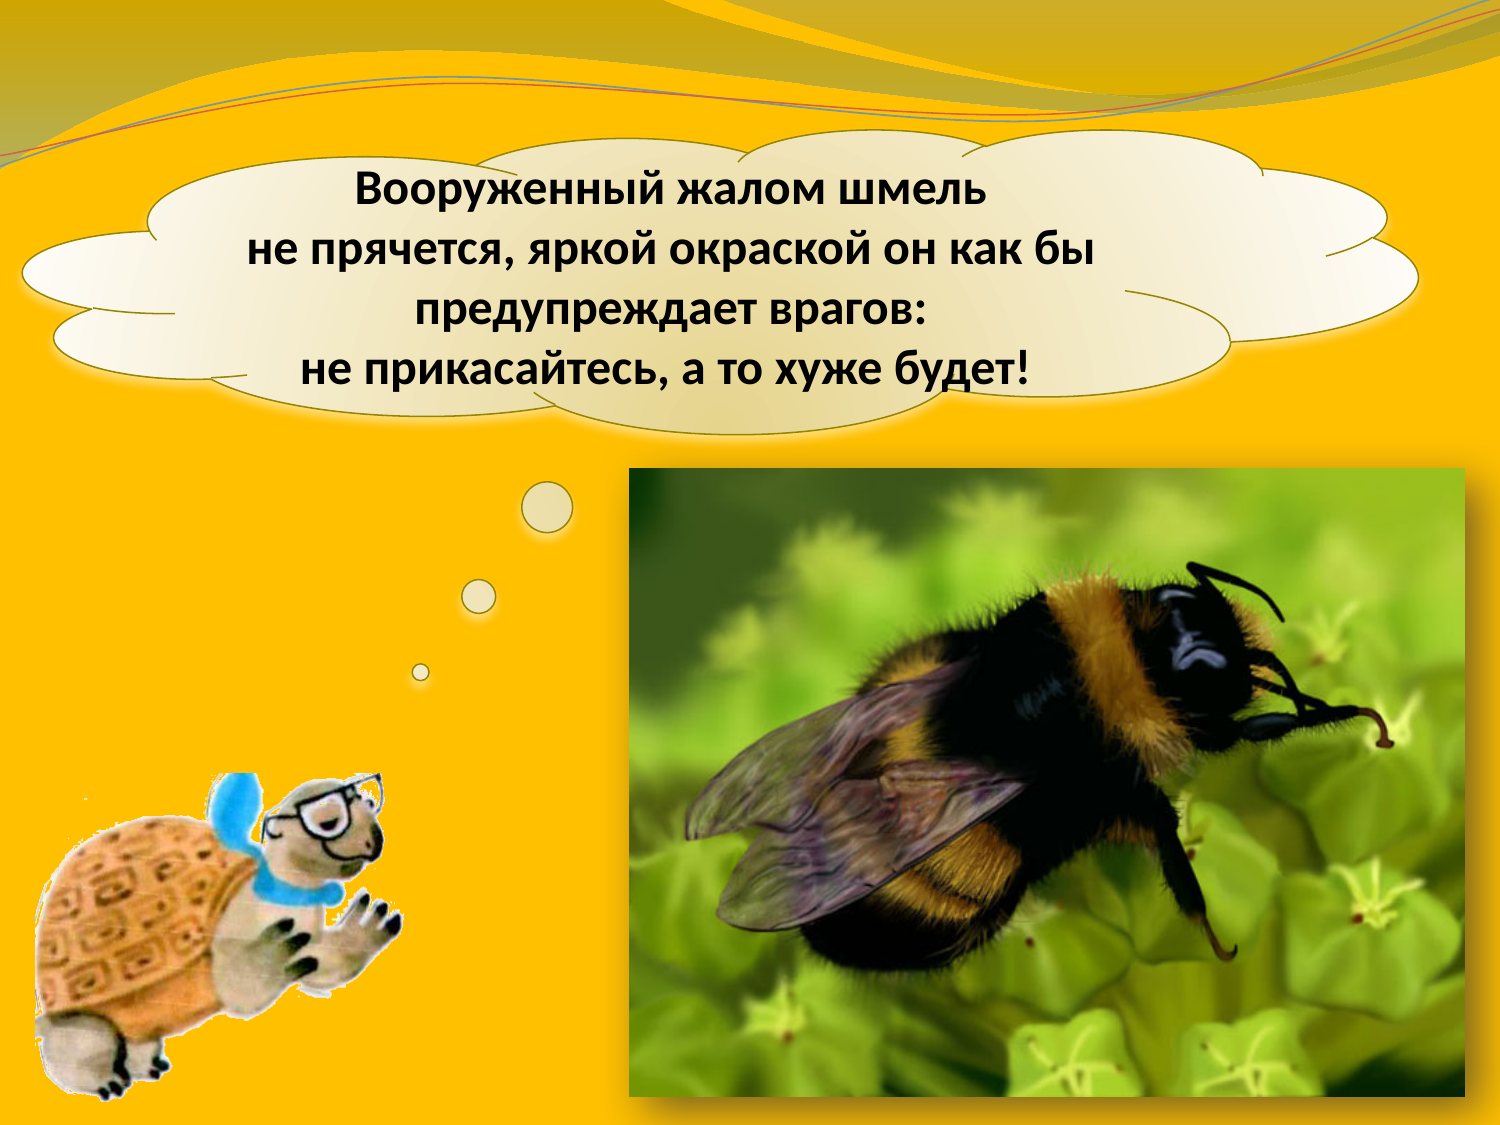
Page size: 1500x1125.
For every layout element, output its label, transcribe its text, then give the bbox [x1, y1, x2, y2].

text_box Вооруженный жалом шмель не прячется, яркой окраской он как бы предупреждает врагов: не прикасайтесь, а то хуже будет! [521, 481, 574, 534]
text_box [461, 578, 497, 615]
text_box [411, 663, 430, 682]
text_box Вооруженный жалом шмель не прячется, яркой окраской он как бы предупреждает врагов: не прикасайтесь, а то хуже будет! [21, 129, 1420, 436]
picture [34, 773, 411, 1110]
picture [629, 468, 1466, 1097]
